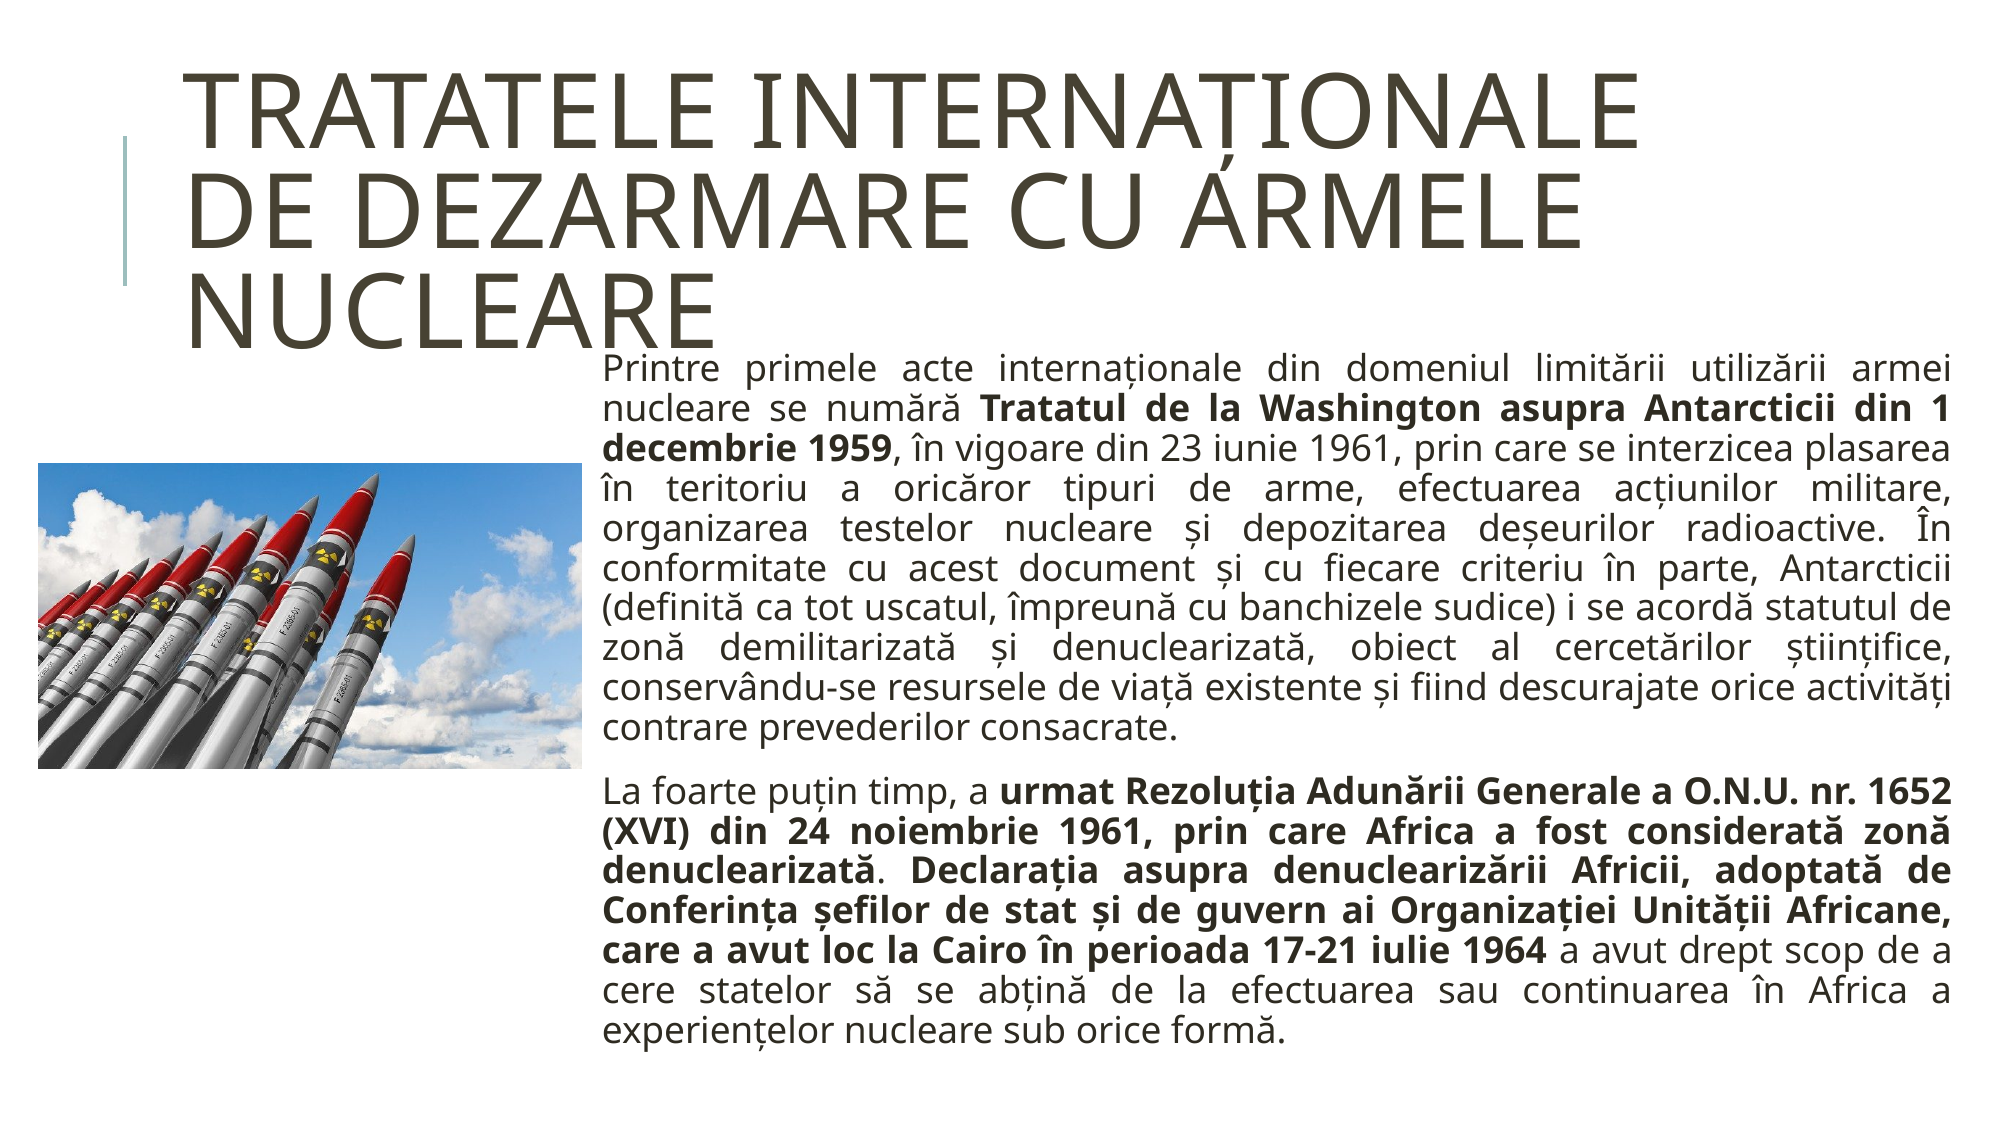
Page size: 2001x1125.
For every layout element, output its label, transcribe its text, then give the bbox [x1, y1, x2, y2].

list Printre primele acte internaţionale din domeniul limitării utilizării armei nucleare se numără Tratatul de la Washington asupra Antarcticii din 1 decembrie 1959, în vigoare din 23 iunie 1961, prin care se interzicea plasarea în teritoriu a oricăror tipuri de arme, efectuarea acţiunilor militare, organizarea testelor nucleare şi depozitarea deşeurilor radioactive. În conformitate cu acest document şi cu fiecare criteriu în parte, Antarcticii (definită ca tot uscatul, împreună cu banchizele sudice) i se acordă statutul de zonă demilitarizată şi denuclearizată, obiect al cercetărilor ştiinţifice, conservându-se resursele de viaţă existente şi fiind descurajate orice activităţi contrare prevederilor consacrate. La foarte puţin timp, a urmat Rezoluţia Adunării Generale a O.N.U. nr. 1652 (XVI) din 24 noiembrie 1961, prin care Africa a fost considerată zonă denuclearizată. Declaraţia asupra denuclearizării Africii, adoptată de Conferinţa şefilor de stat şi de guvern ai Organizaţiei Unităţii Africane, care a avut loc la Cairo în perioada 17-21 iulie 1964 a avut drept scop de a cere statelor să se abțină de la efectuarea sau continuarea în Africa a experiențelor nucleare sub orice formă. [581, 341, 1960, 1060]
title Tratatele internaționale de dezarmare cu armele nucleare [168, 96, 1763, 342]
picture [38, 463, 582, 770]
